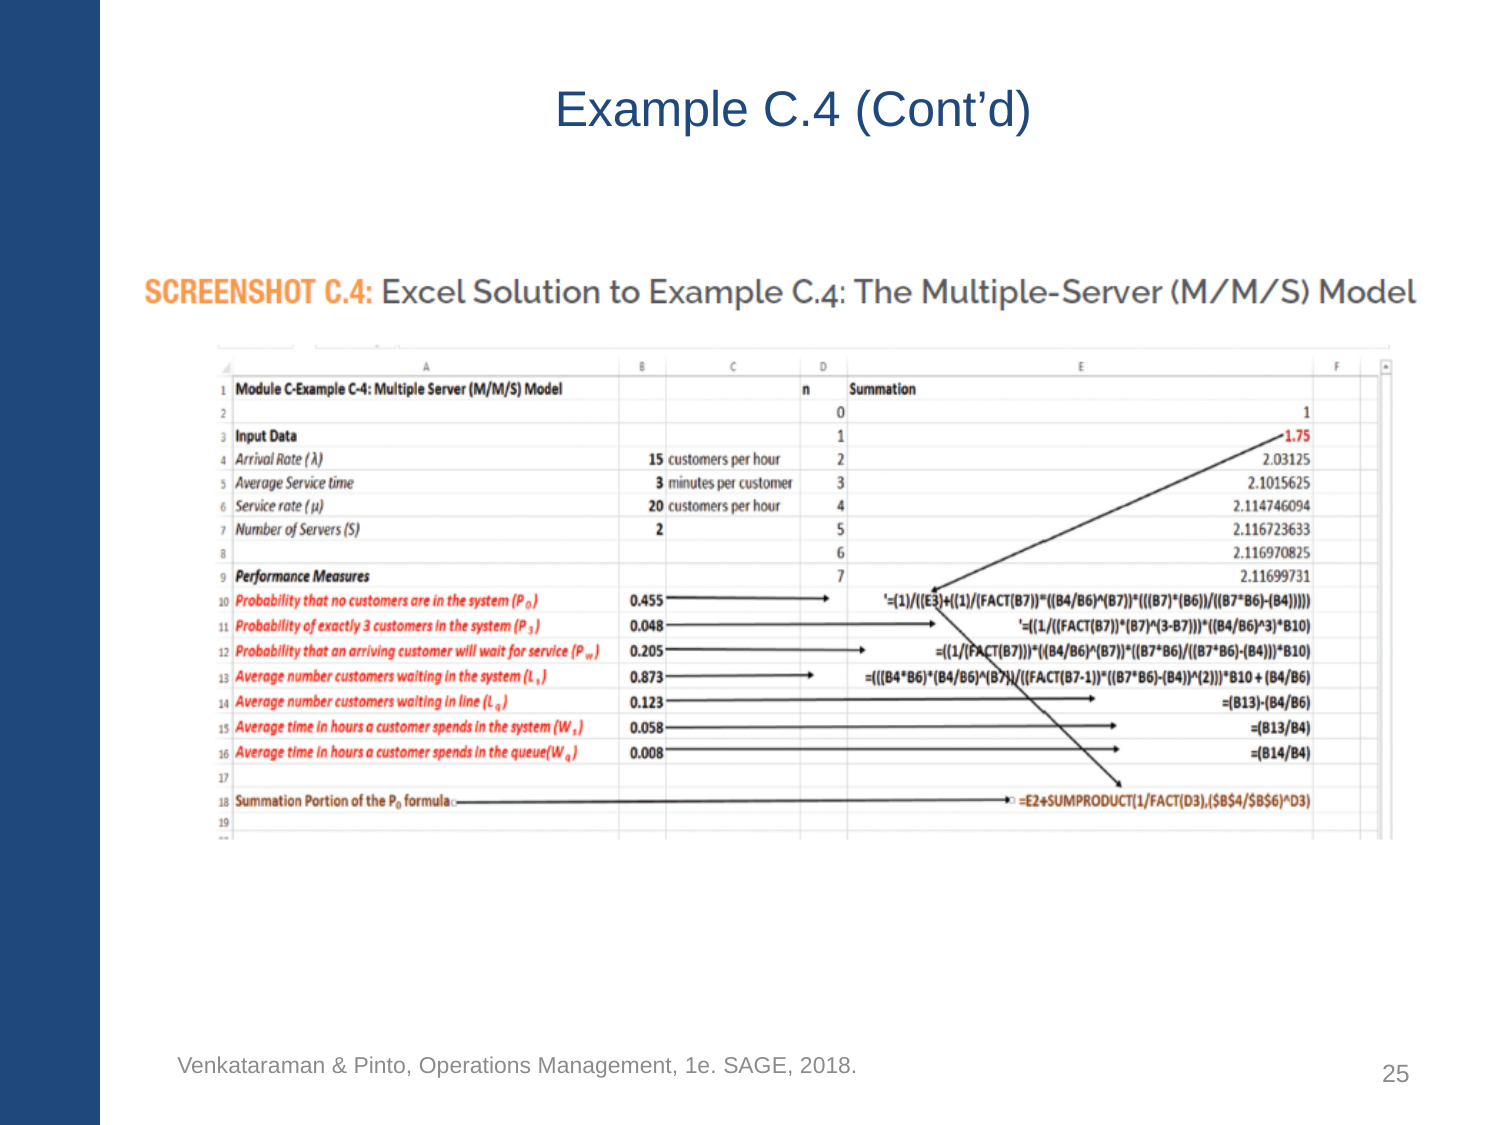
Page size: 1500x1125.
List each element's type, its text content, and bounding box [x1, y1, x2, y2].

picture [137, 262, 1470, 867]
footer Venkataraman & Pinto, Operations Management, 1e. SAGE, 2018. [162, 1042, 1313, 1103]
title Example C.4 (Cont’d) [162, 12, 1425, 200]
slide_number 25 [1350, 1042, 1425, 1103]
